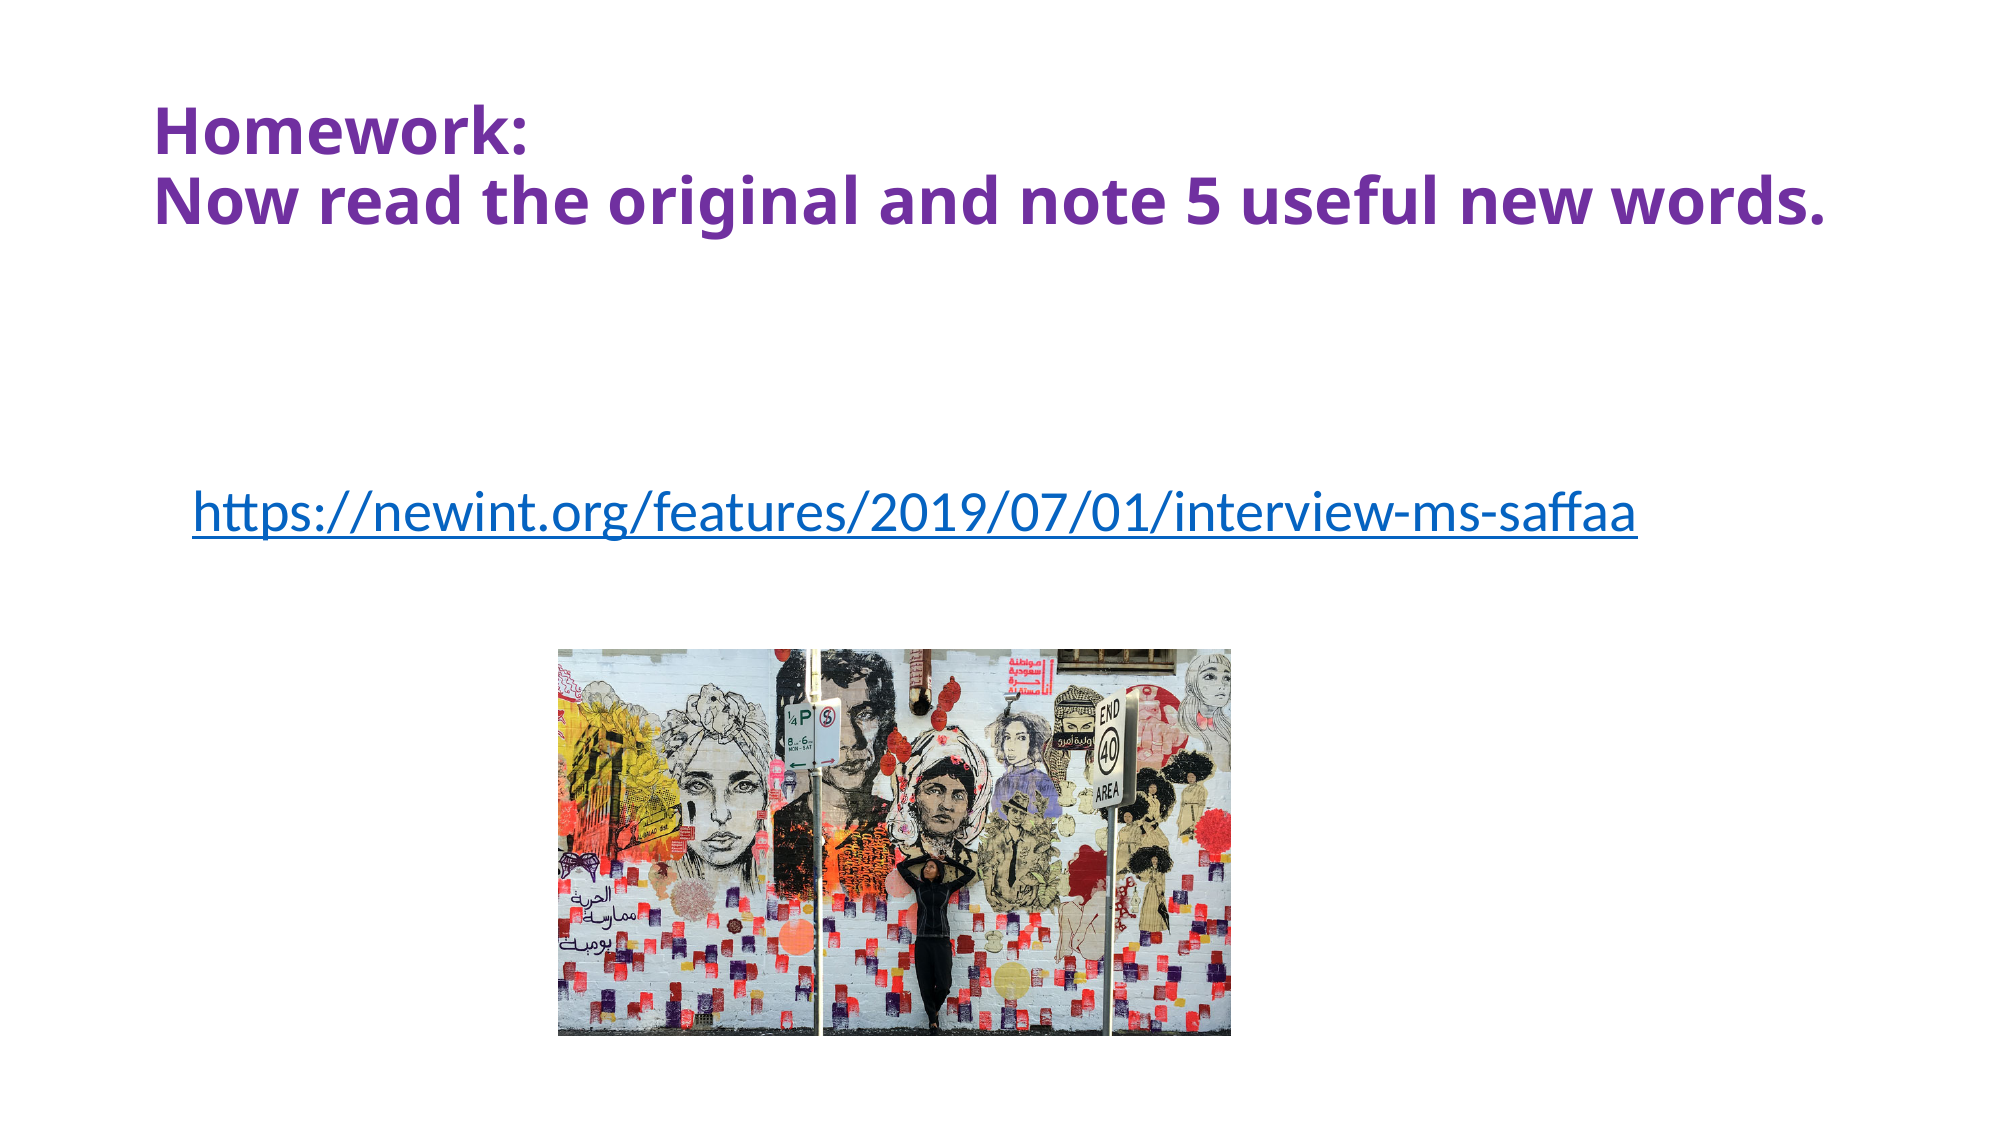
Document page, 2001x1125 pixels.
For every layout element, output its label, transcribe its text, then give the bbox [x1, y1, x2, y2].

title Homework: Now read the original and note 5 useful new words. [137, 59, 1863, 278]
picture [558, 649, 1231, 1036]
list https://newint.org/features/2019/07/01/interview-ms-saffaa [137, 299, 1863, 1014]
